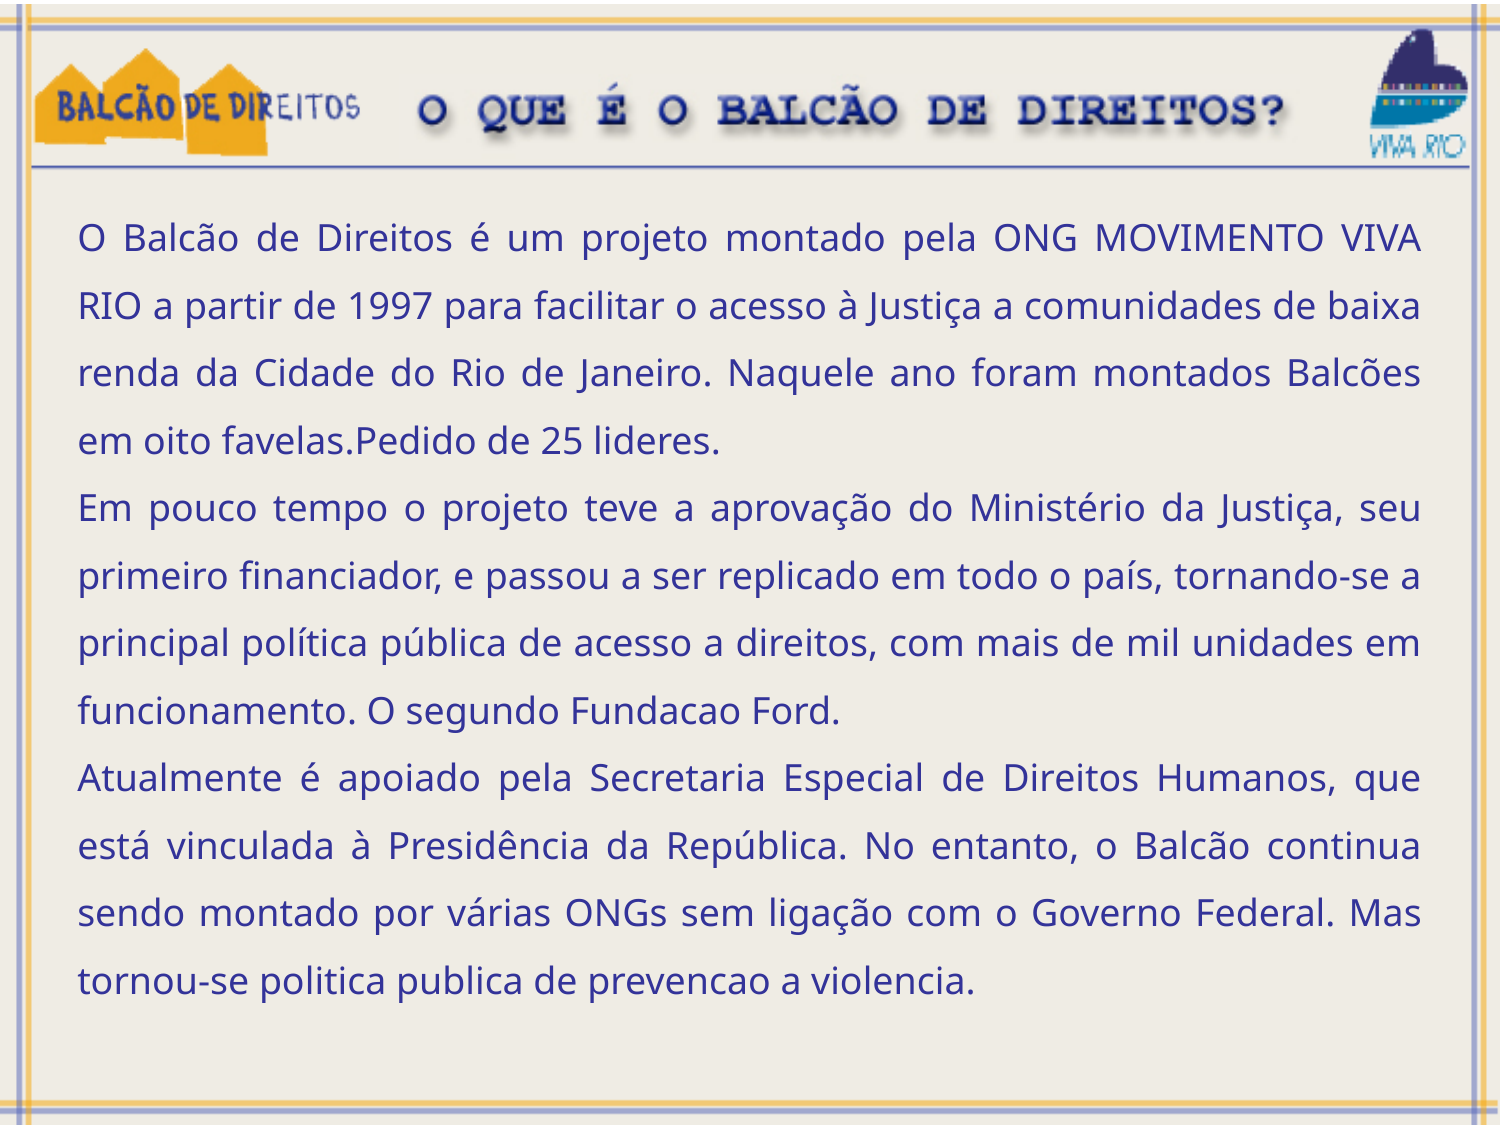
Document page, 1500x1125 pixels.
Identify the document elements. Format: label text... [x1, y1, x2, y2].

text_box O Balcão de Direitos é um projeto montado pela ONG MOVIMENTO VIVA RIO a partir de 1997 para facilitar o acesso à Justiça a comunidades de baixa renda da Cidade do Rio de Janeiro. Naquele ano foram montados Balcões em oito favelas.Pedido de 25 lideres. Em pouco tempo o projeto teve a aprovação do Ministério da Justiça, seu primeiro financiador, e passou a ser replicado em todo o país, tornando-se a principal política pública de acesso a direitos, com mais de mil unidades em funcionamento. O segundo Fundacao Ford. Atualmente é apoiado pela Secretaria Especial de Direitos Humanos, que está vinculada à Presidência da República. No entanto, o Balcão continua sendo montado por várias ONGs sem ligação com o Governo Federal. Mas tornou-se politica publica de prevencao a violencia. [62, 184, 1438, 1120]
picture [0, 4, 1500, 1125]
